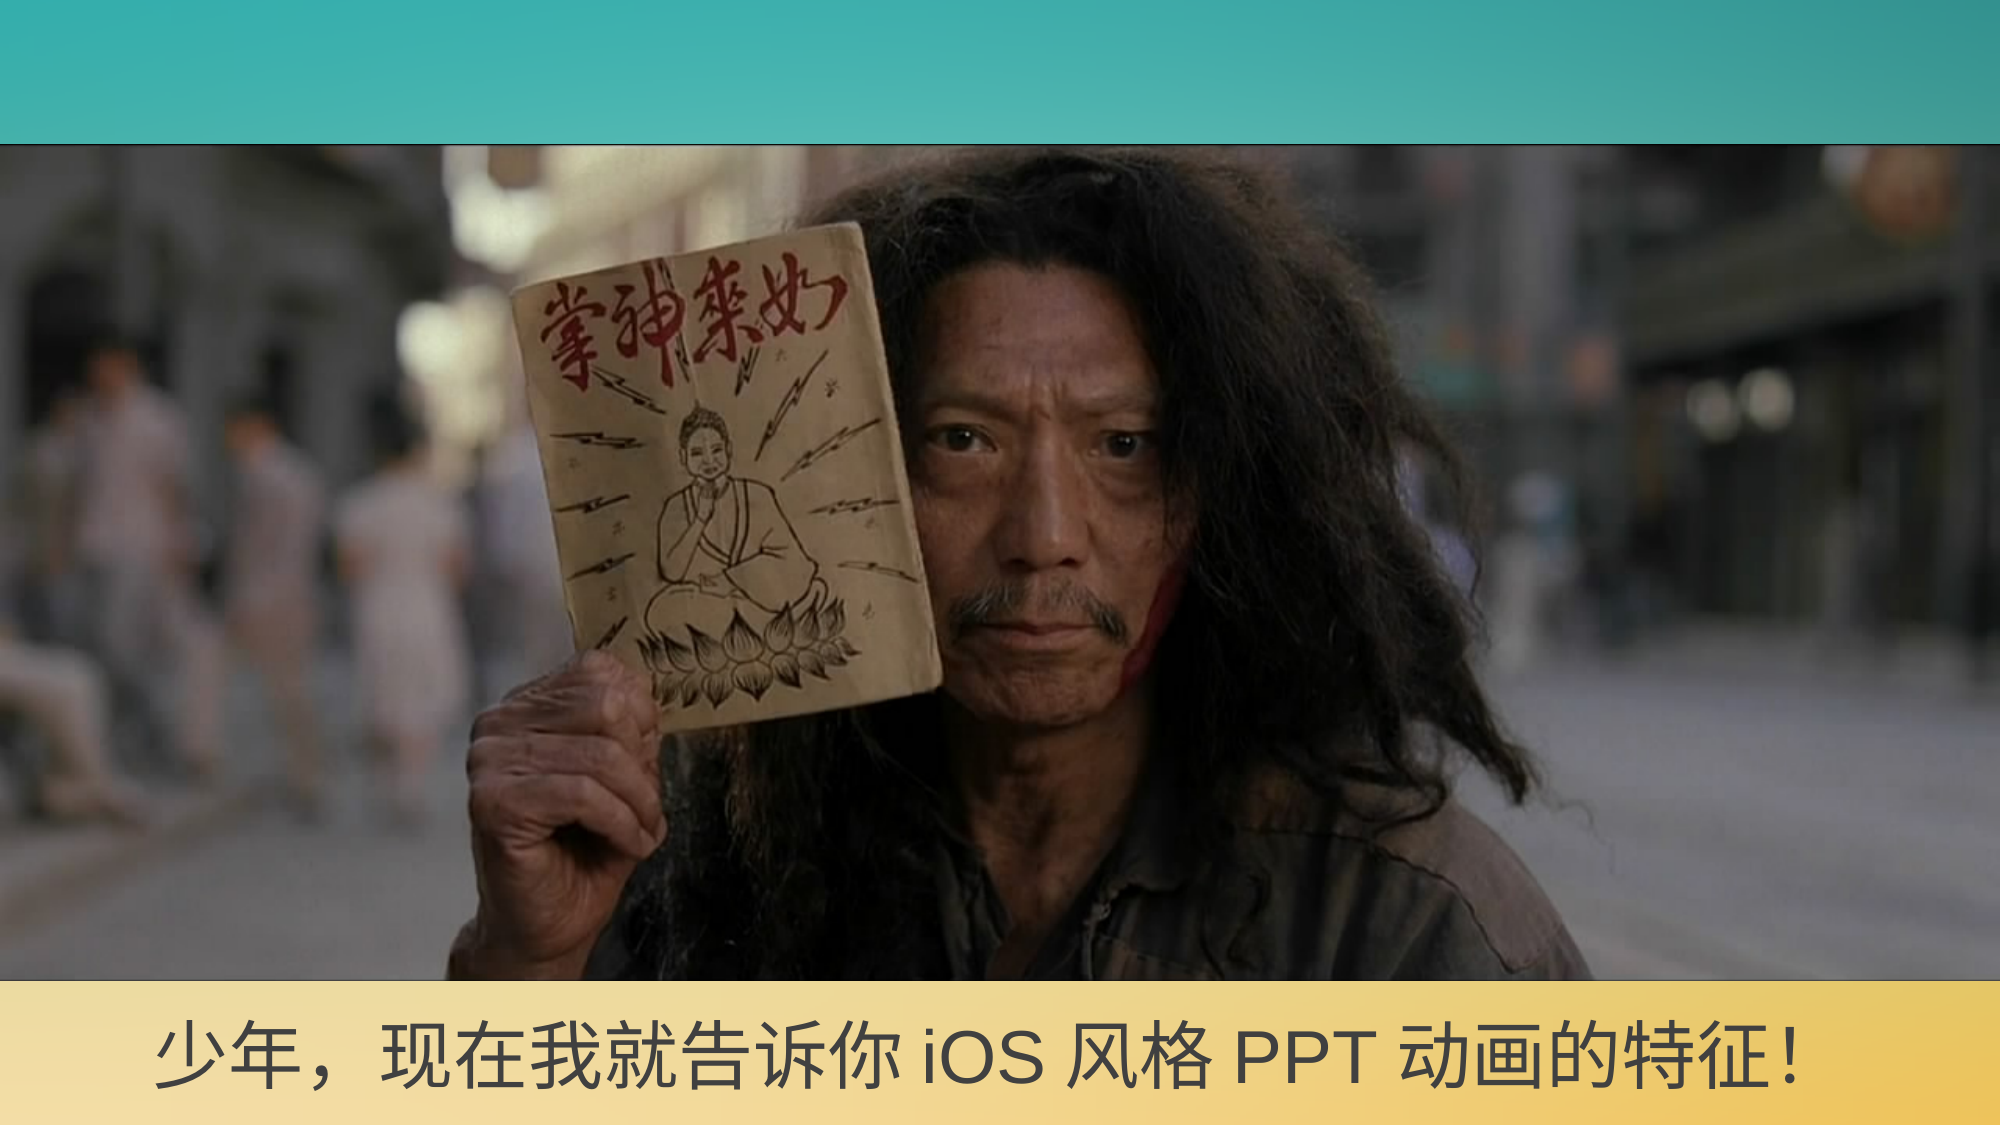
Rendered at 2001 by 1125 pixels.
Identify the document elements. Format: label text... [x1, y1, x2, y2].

picture [0, 0, 2000, 1125]
text_box 少年，现在我就告诉你iOS风格PPT动画的特征！ [138, 1001, 1862, 1106]
